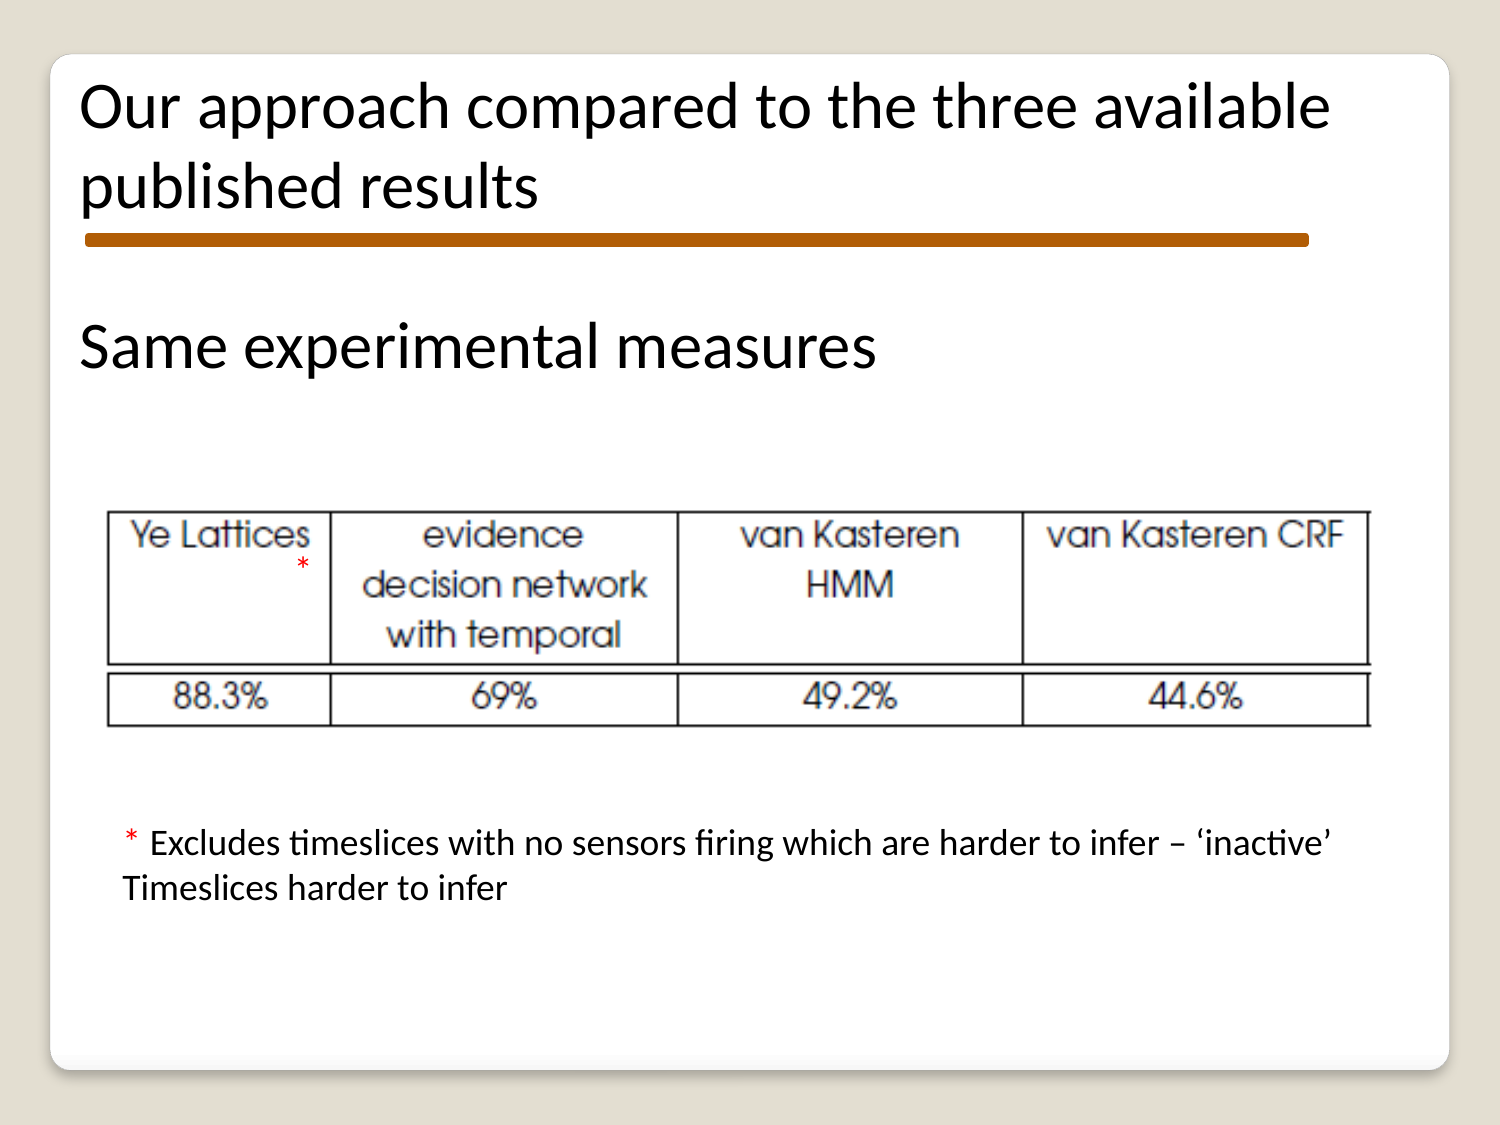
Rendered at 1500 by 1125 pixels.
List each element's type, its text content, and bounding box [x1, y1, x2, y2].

text_box * Excludes timeslices with no sensors firing which are harder to infer – ‘inactive’ Timeslices harder to infer [107, 810, 1358, 916]
text_box Our approach compared to the three available published results Same experimental measures [64, 54, 1453, 390]
text_box [85, 233, 1309, 247]
picture [76, 482, 1424, 749]
